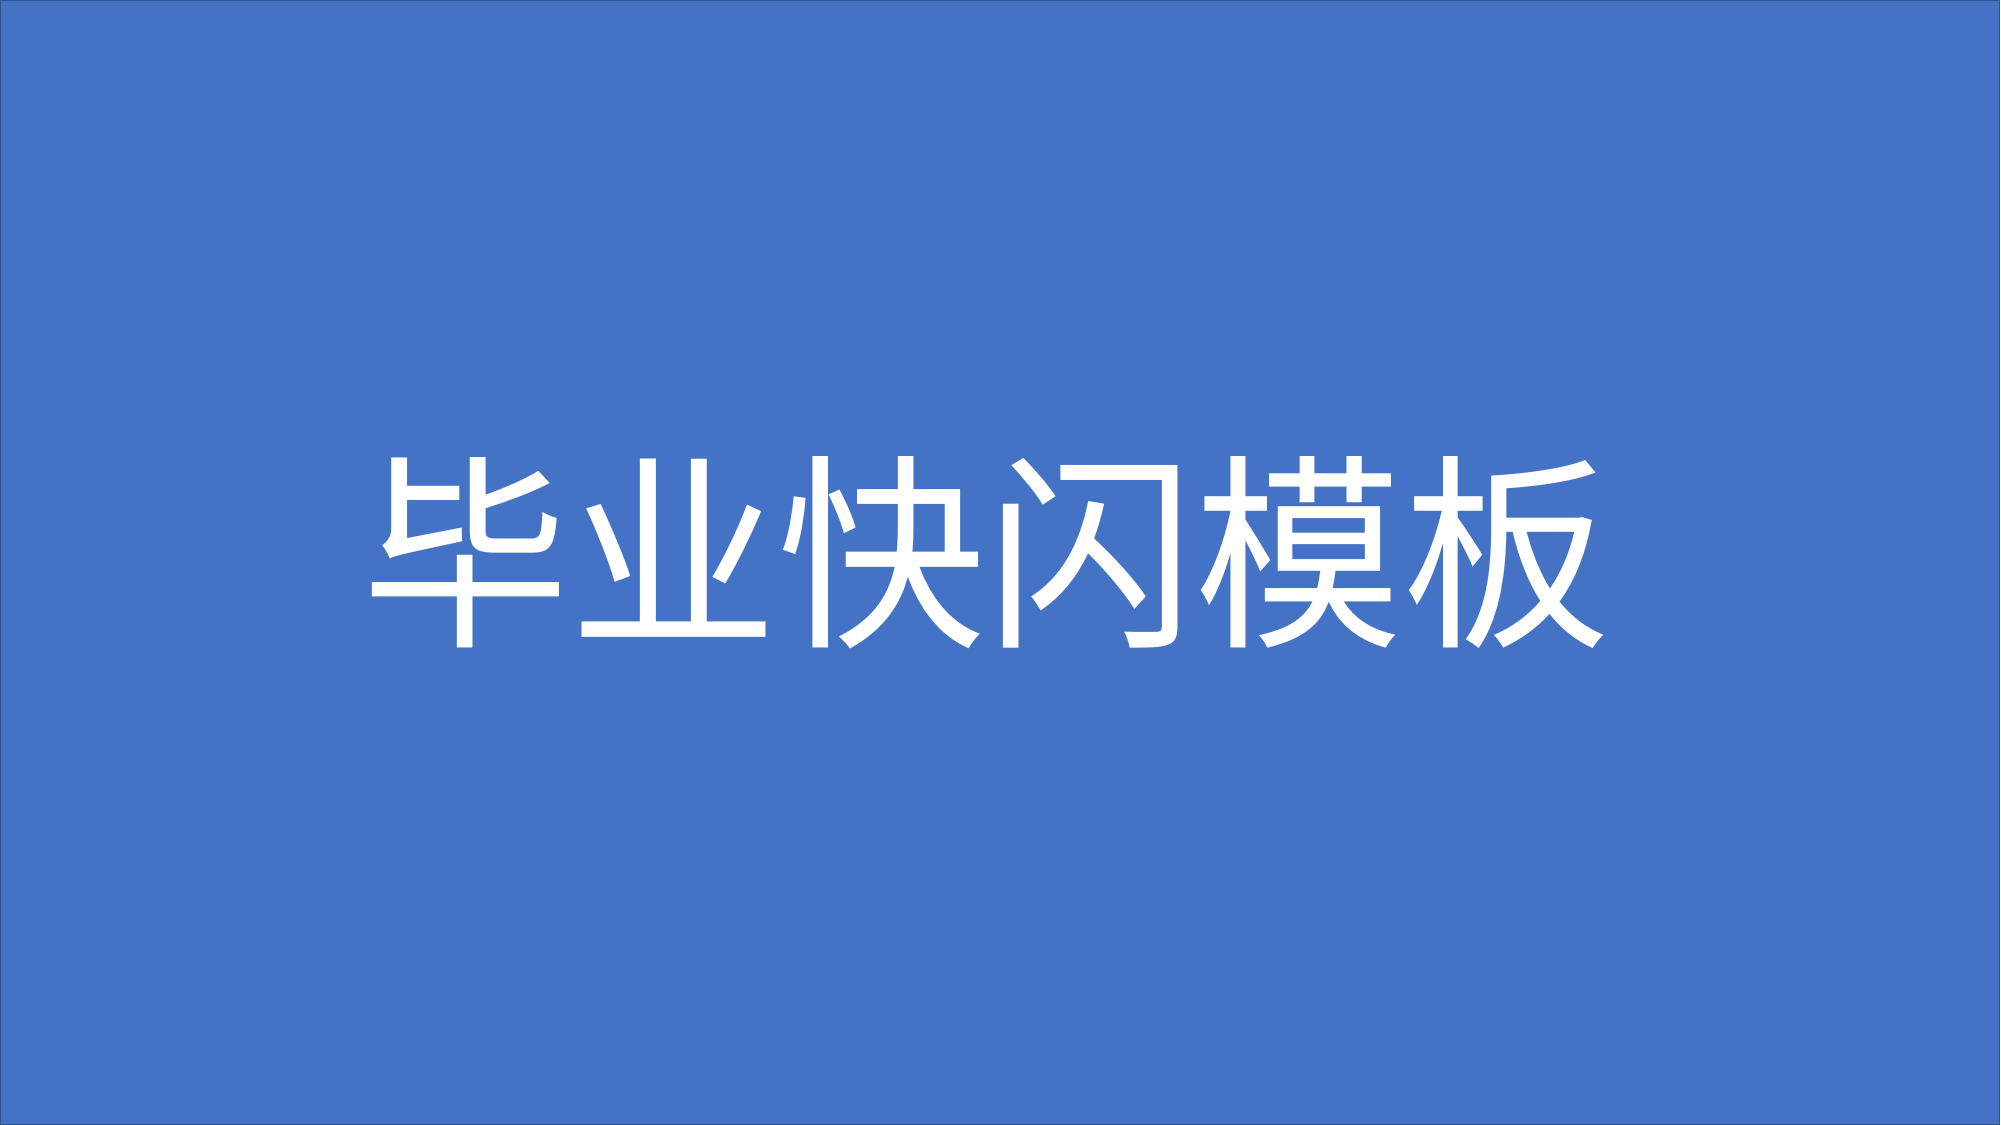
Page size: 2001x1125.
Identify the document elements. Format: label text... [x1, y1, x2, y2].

text_box 毕业快闪模板 [346, 415, 1718, 681]
text_box [0, 0, 2000, 1125]
